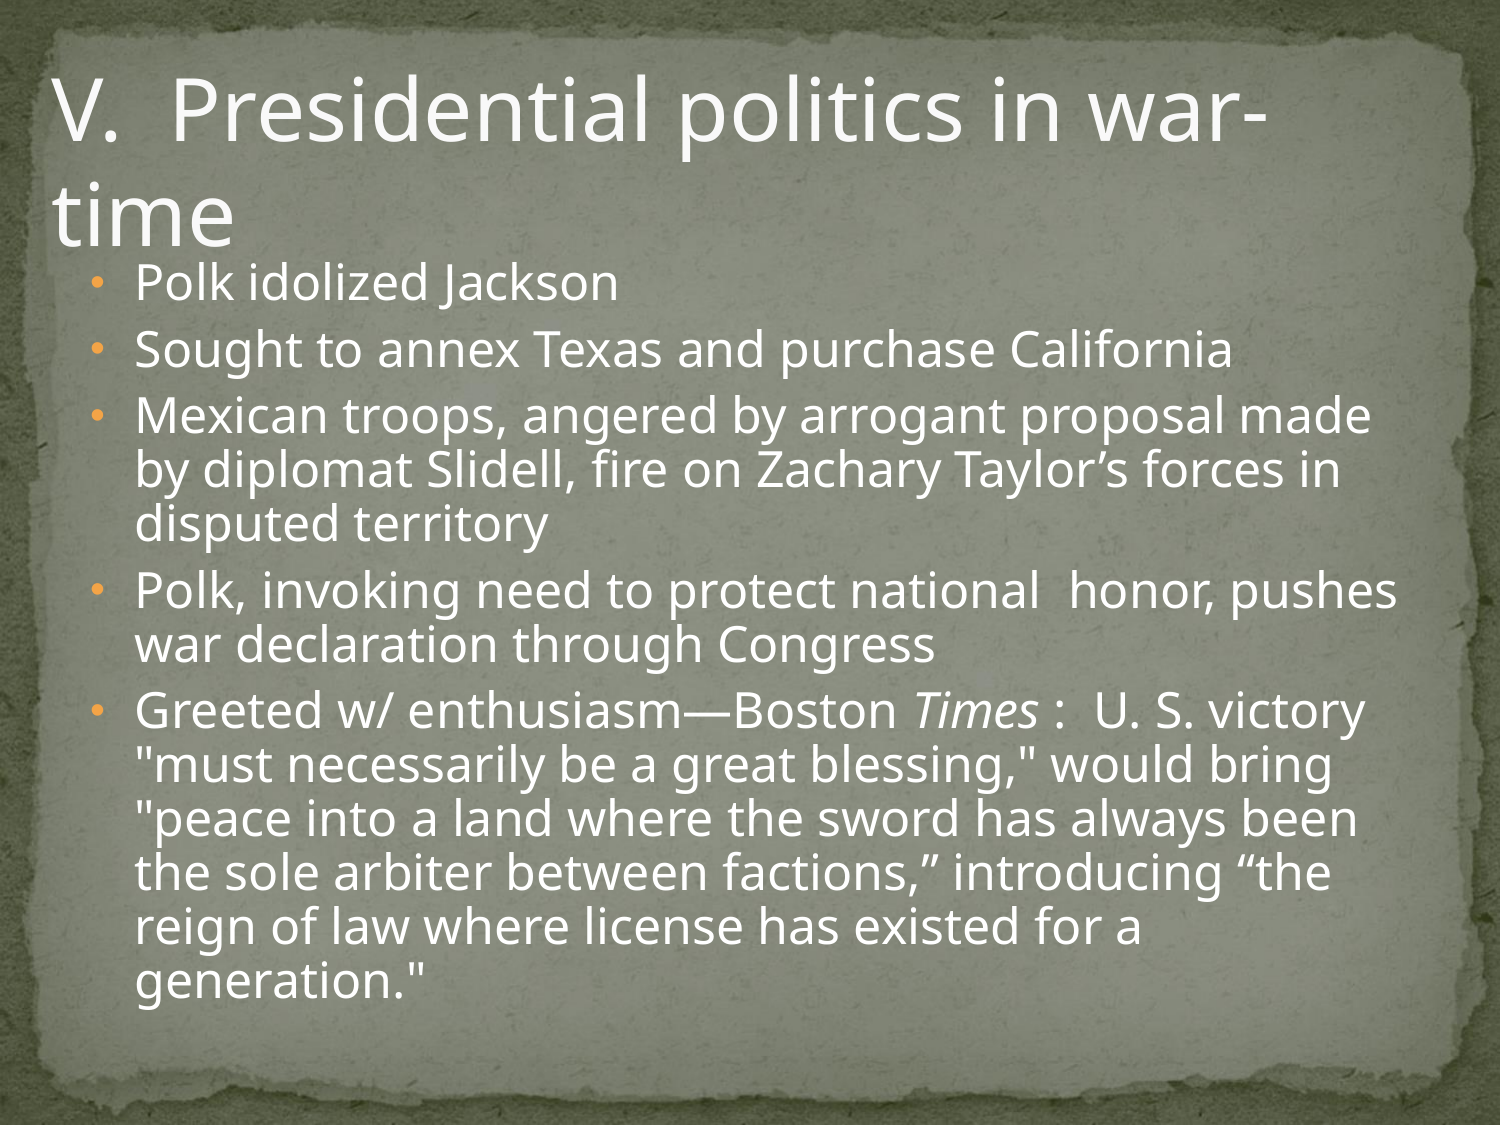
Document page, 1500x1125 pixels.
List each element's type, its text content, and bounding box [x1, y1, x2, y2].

picture [0, 0, 1500, 1125]
title V. Presidential politics in war-time [36, 24, 1425, 272]
list Polk idolized Jackson Sought to annex Texas and purchase California Mexican troops, angered by arrogant proposal made by diplomat Slidell, fire on Zachary Taylor’s forces in disputed territory Polk, invoking need to protect national honor, pushes war declaration through Congress Greeted w/ enthusiasm—Boston Times : U. S. victory "must necessarily be a great blessing," would bring "peace into a land where the sword has always been the sole arbiter between factions,” introducing “the reign of law where license has existed for a generation." [75, 272, 1425, 1000]
